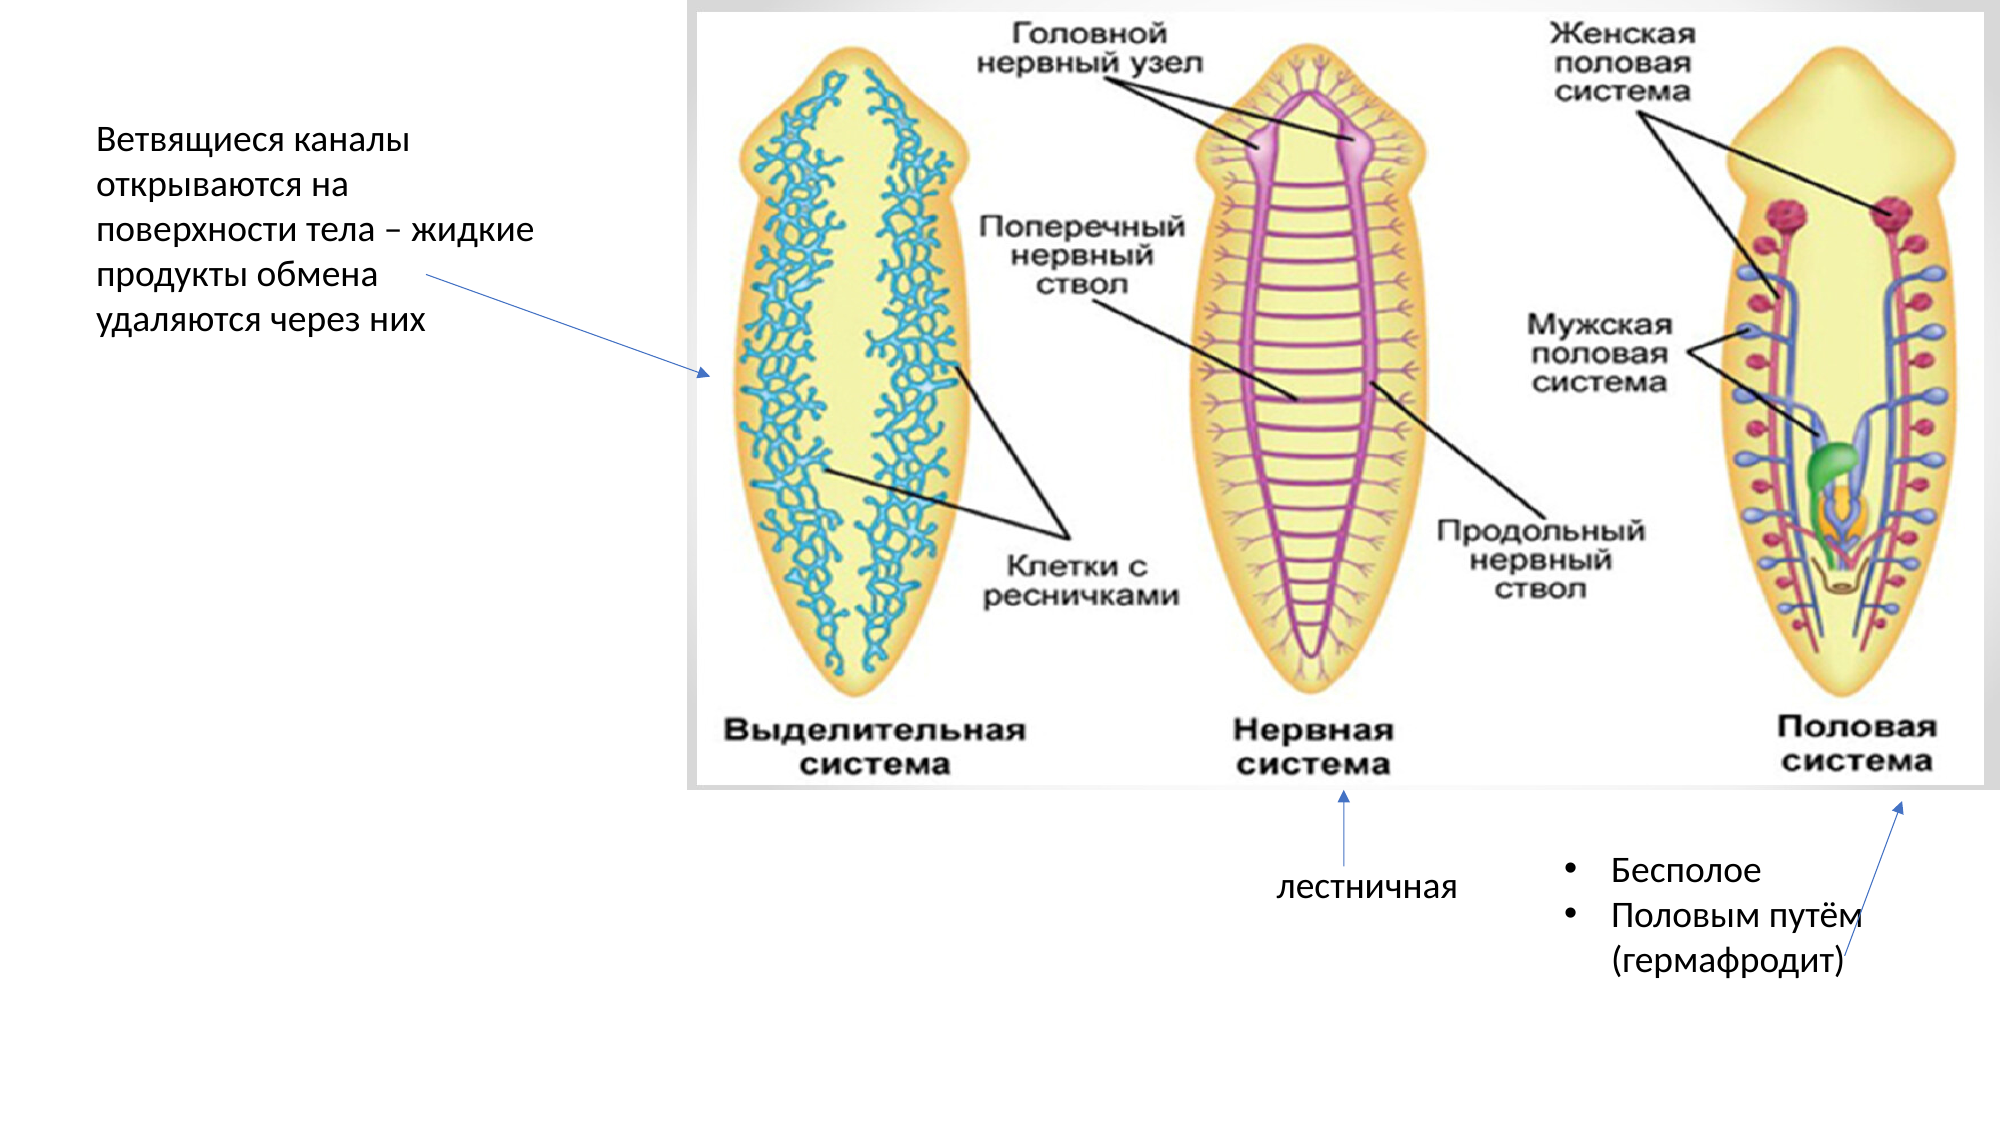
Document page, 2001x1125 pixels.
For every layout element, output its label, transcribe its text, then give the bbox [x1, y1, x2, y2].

text_box лестничная [1261, 853, 1474, 914]
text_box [1844, 801, 1903, 956]
text_box Ветвящиеся каналы открываются на поверхности тела – жидкие продукты обмена удаляются через них [81, 106, 568, 347]
picture [687, 0, 2000, 790]
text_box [425, 274, 711, 377]
text_box Бесполое Половым путём (гермафродит) [1549, 837, 1986, 988]
